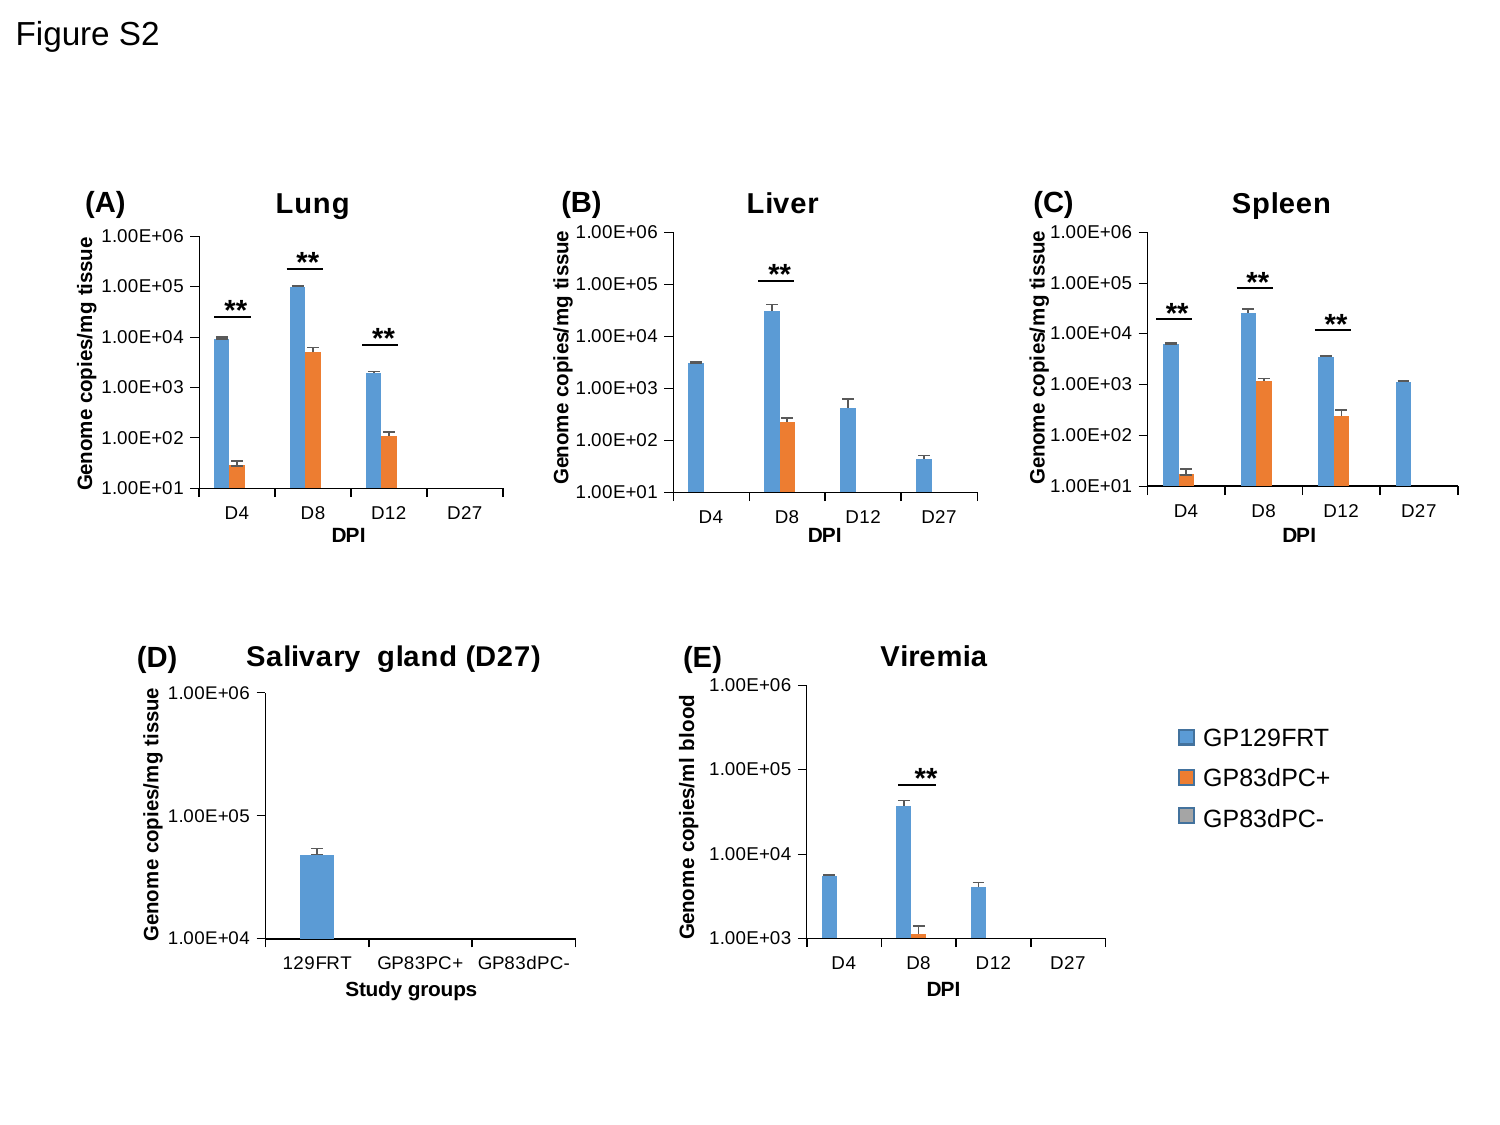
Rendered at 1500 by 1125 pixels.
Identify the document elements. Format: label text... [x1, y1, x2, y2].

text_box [1178, 714, 1378, 841]
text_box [121, 631, 582, 1007]
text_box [668, 631, 1119, 1007]
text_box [65, 175, 516, 554]
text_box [541, 175, 992, 554]
text_box Figure S2 [0, 4, 175, 60]
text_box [1018, 175, 1469, 554]
